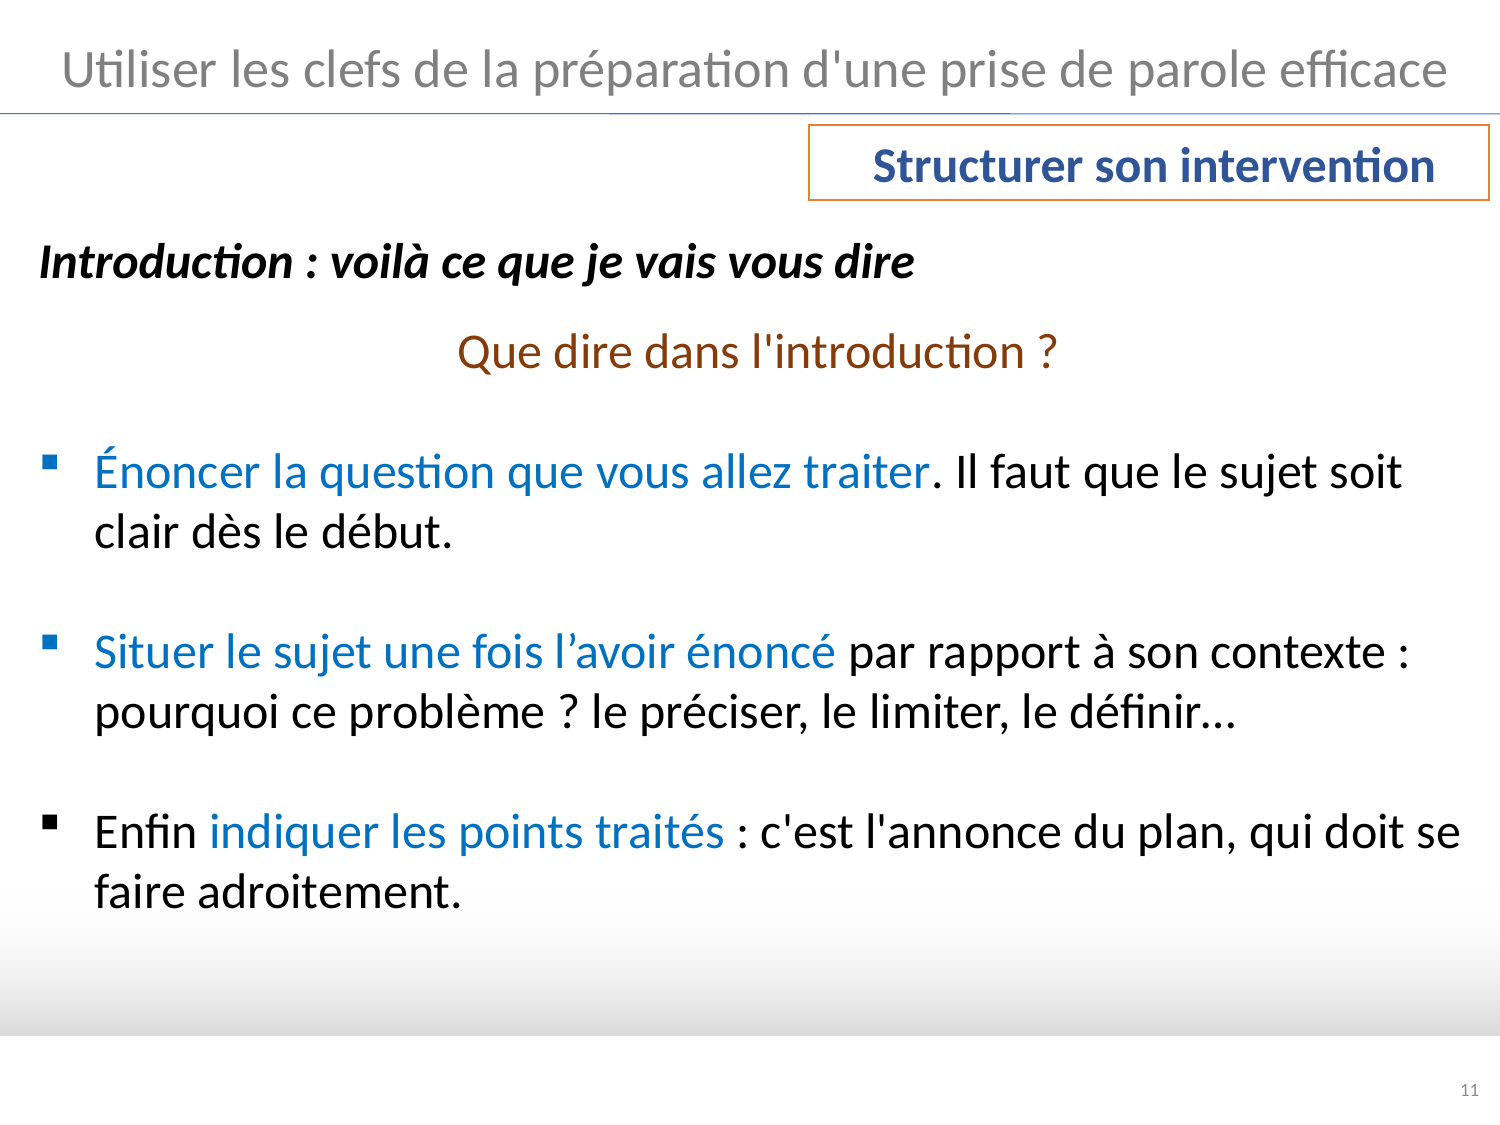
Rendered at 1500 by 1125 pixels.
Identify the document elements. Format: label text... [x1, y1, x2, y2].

text_box [0, 645, 1500, 1036]
text_box Utiliser les clefs de la préparation d'une prise de parole efficace [11, 25, 1500, 106]
text_box Structurer son intervention [808, 124, 1490, 201]
text_box Introduction : voilà ce que je vais vous dire Que dire dans l'introduction ? Énoncer la question que vous allez traiter. Il faut que le sujet soit clair dès le début. Situer le sujet une fois l’avoir énoncé par rapport à son contexte : pourquoi ce problème ? le préciser, le limiter, le définir… Enfin indiquer les points traités : c'est l'annonce du plan, qui doit se faire adroitement. [23, 221, 1495, 927]
slide_number 11 [1144, 1058, 1495, 1119]
